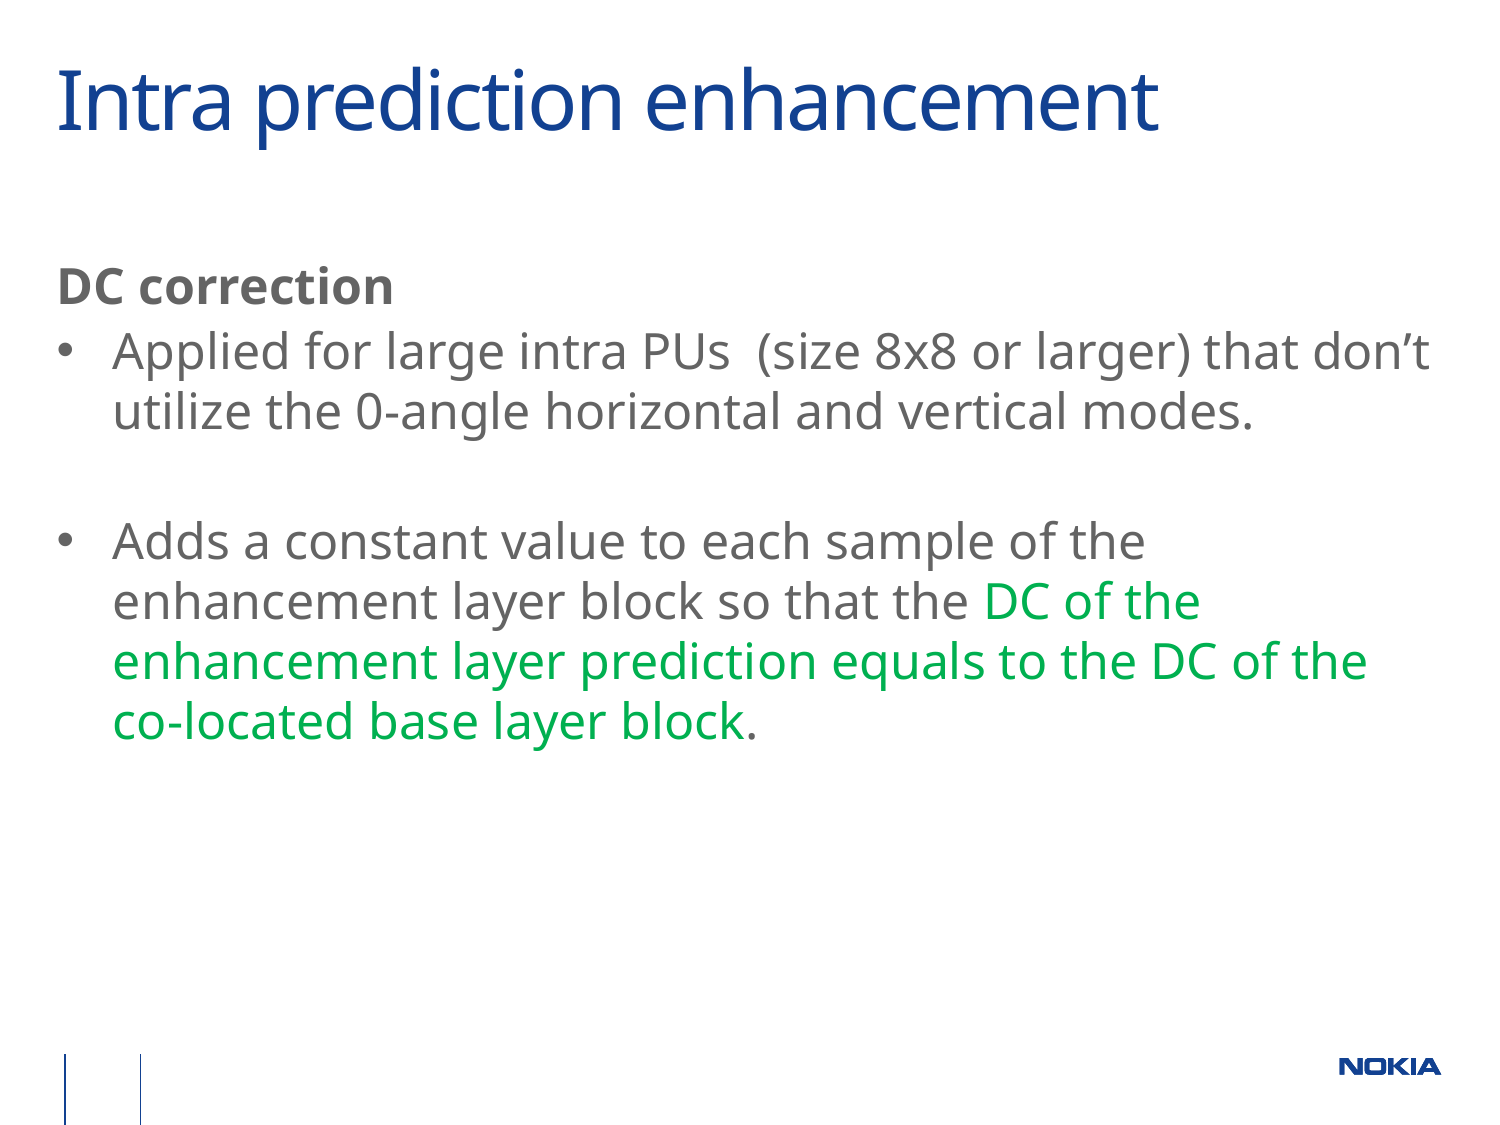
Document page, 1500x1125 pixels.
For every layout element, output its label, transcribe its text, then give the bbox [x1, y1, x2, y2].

list DC correction Applied for large intra PUs (size 8x8 or larger) that don’t utilize the 0-angle horizontal and vertical modes. Adds a constant value to each sample of the enhancement layer block so that the DC of the enhancement layer prediction equals to the DC of the co-located base layer block. [56, 254, 1436, 1032]
title Intra prediction enhancement [56, 47, 1433, 149]
